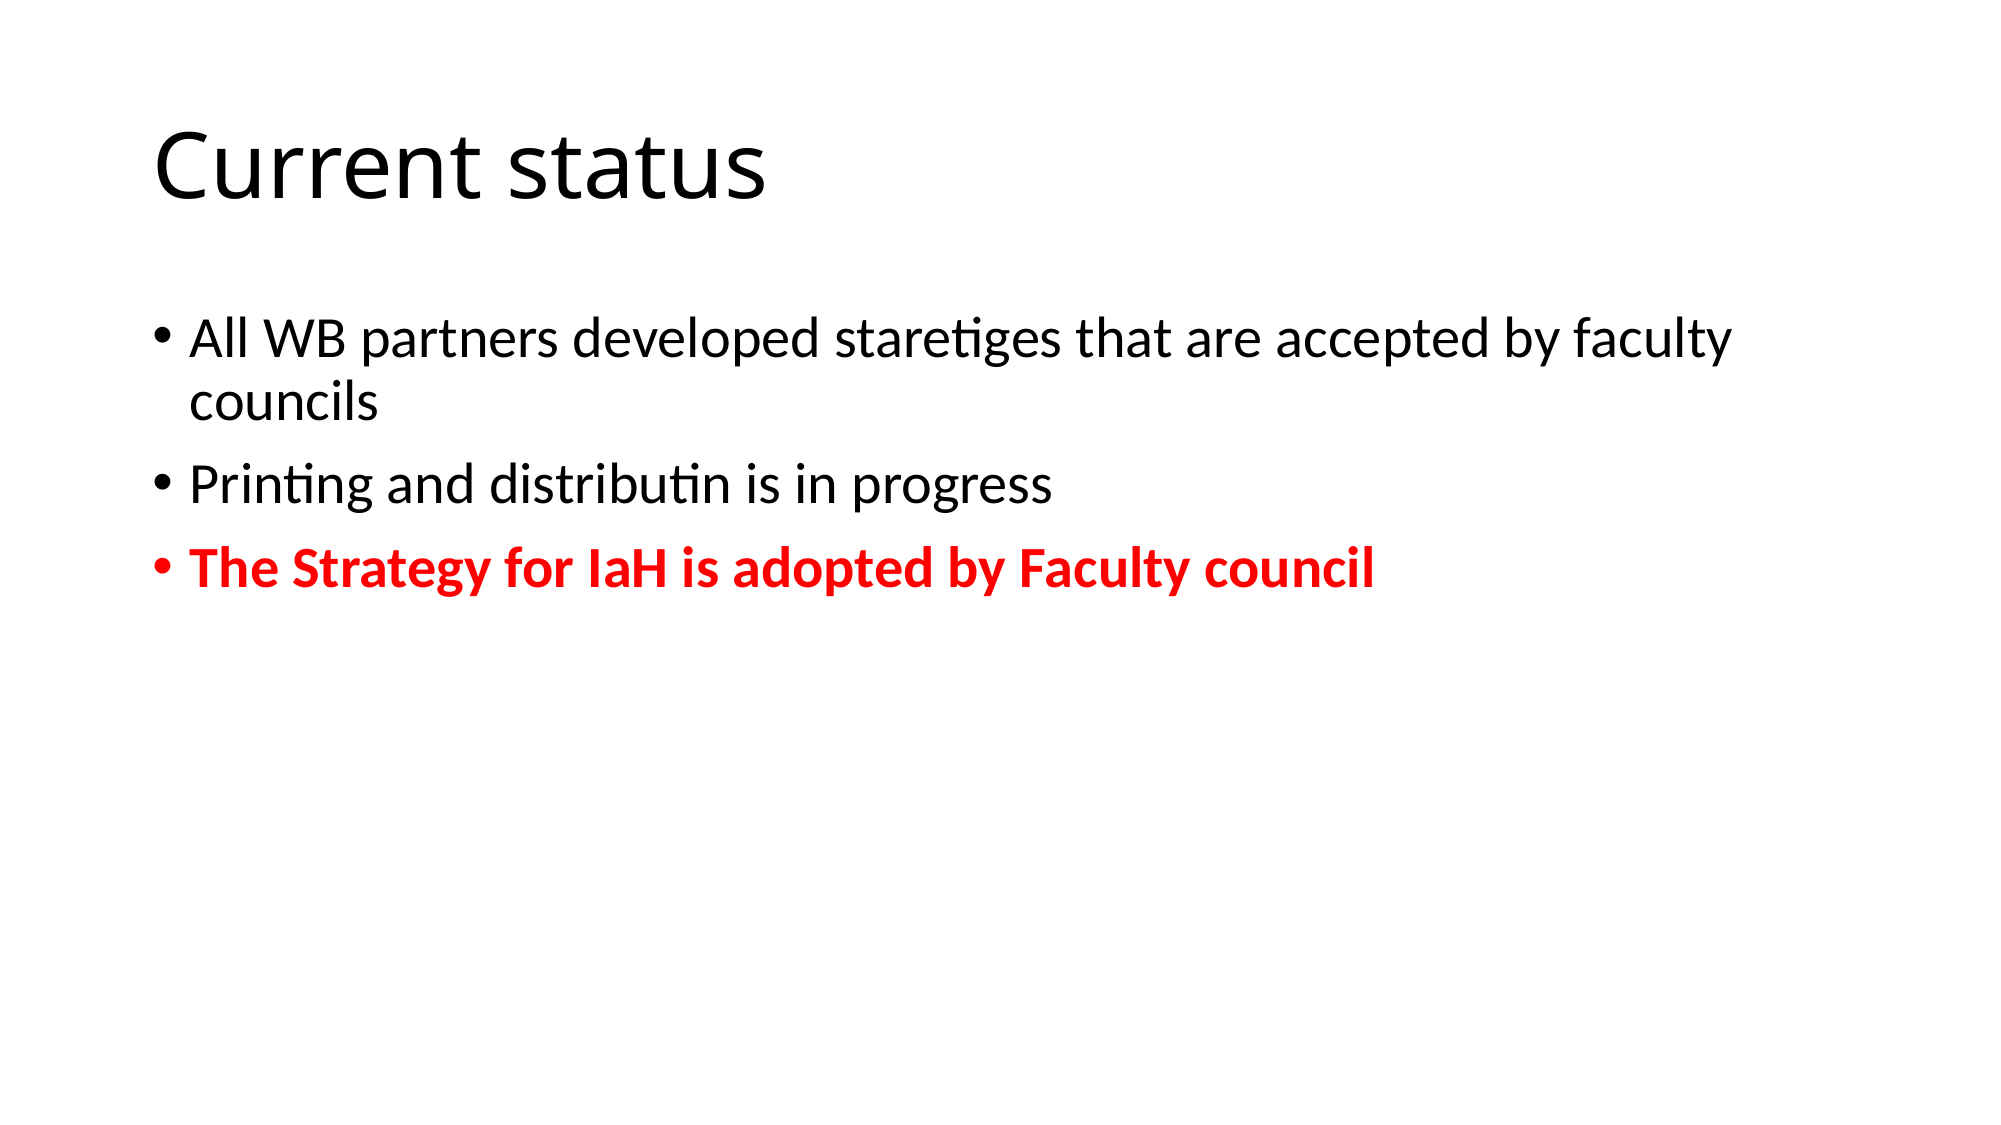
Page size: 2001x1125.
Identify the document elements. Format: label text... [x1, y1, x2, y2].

list All WB partners developed staretiges that are accepted by faculty councils Printing and distributin is in progress The Strategy for IaH is adopted by Faculty council [137, 299, 1863, 1014]
title Current status [137, 59, 1863, 278]
